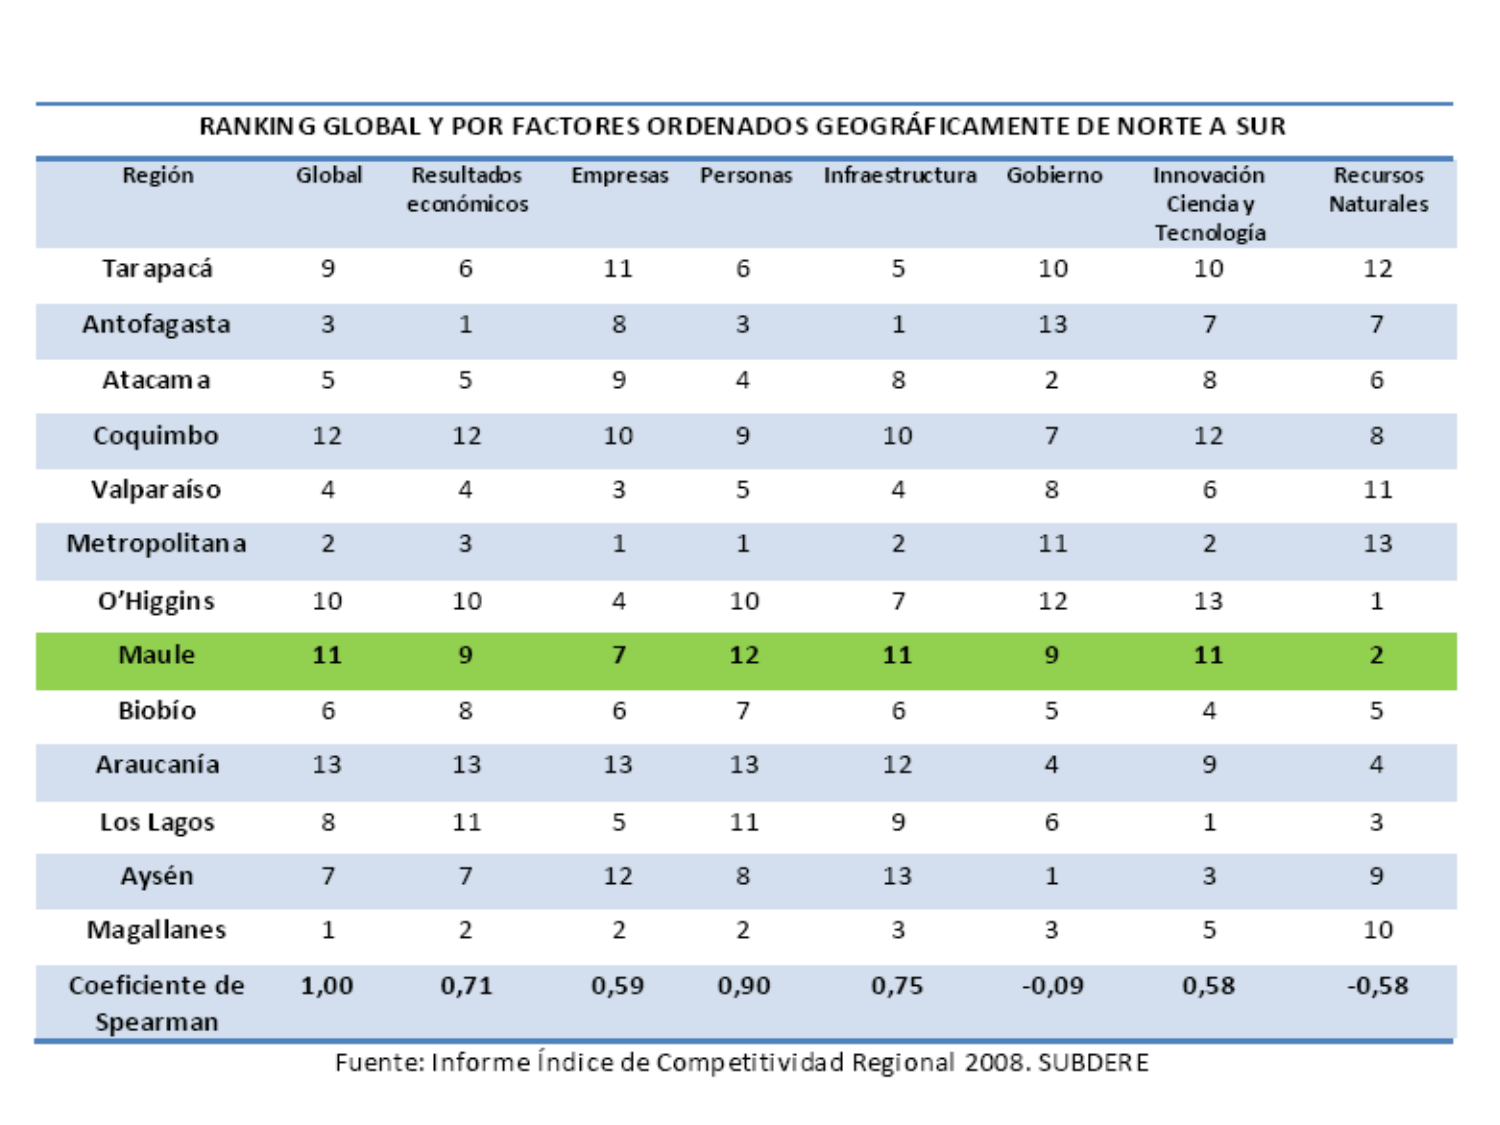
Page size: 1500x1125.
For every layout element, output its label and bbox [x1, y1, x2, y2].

picture [23, 89, 1471, 1083]
